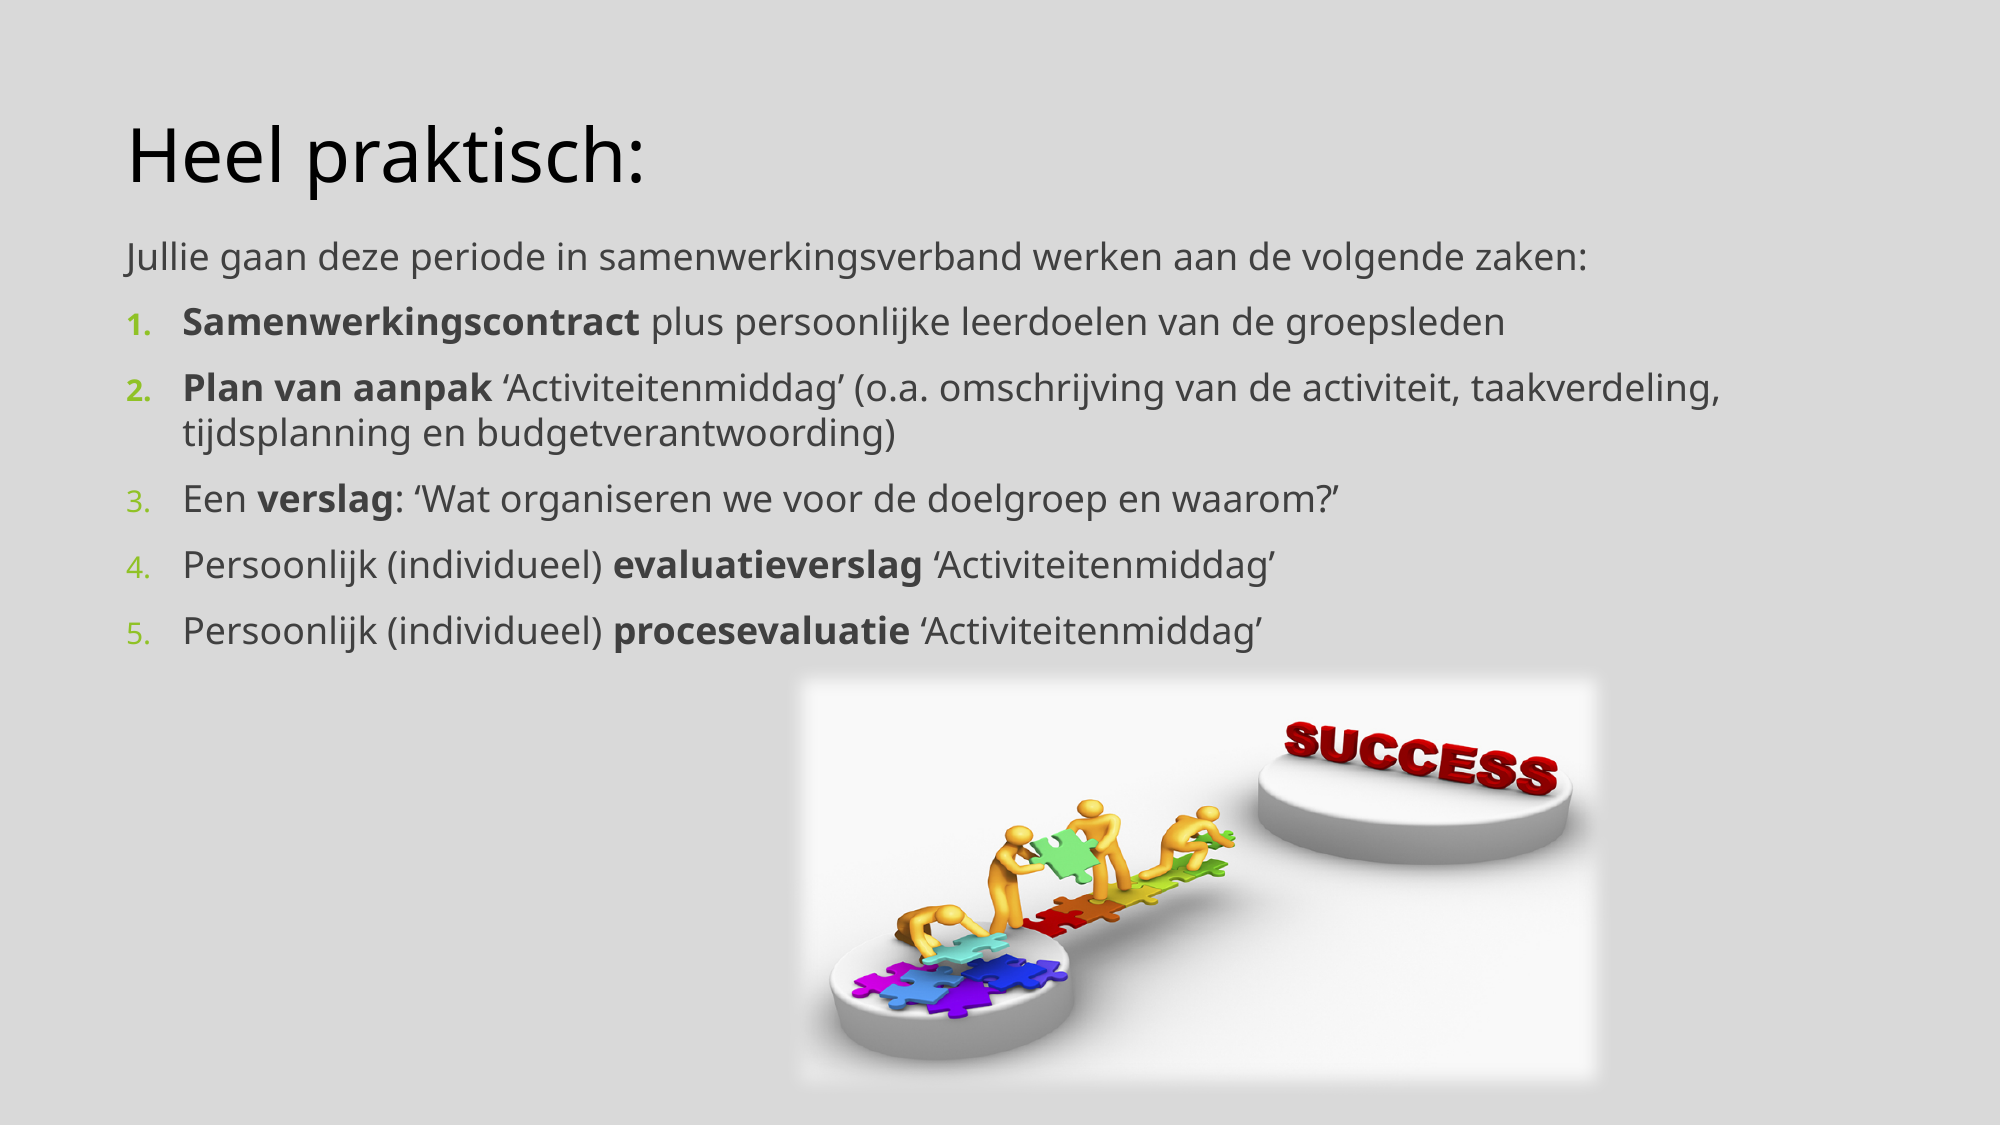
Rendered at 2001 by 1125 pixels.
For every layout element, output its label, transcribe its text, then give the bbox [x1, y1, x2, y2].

list Jullie gaan deze periode in samenwerkingsverband werken aan de volgende zaken: Samenwerkingscontract plus persoonlijke leerdoelen van de groepsleden Plan van aanpak ‘Activiteitenmiddag’ (o.a. omschrijving van de activiteit, taakverdeling, tijdsplanning en budgetverantwoording) Een verslag: ‘Wat organiseren we voor de doelgroep en waarom?’ Persoonlijk (individueel) evaluatieverslag ‘Activiteitenmiddag’ Persoonlijk (individueel) procesevaluatie ‘Activiteitenmiddag’ [111, 224, 1777, 862]
title Heel praktisch: [111, 99, 1522, 224]
picture [782, 660, 1615, 1098]
